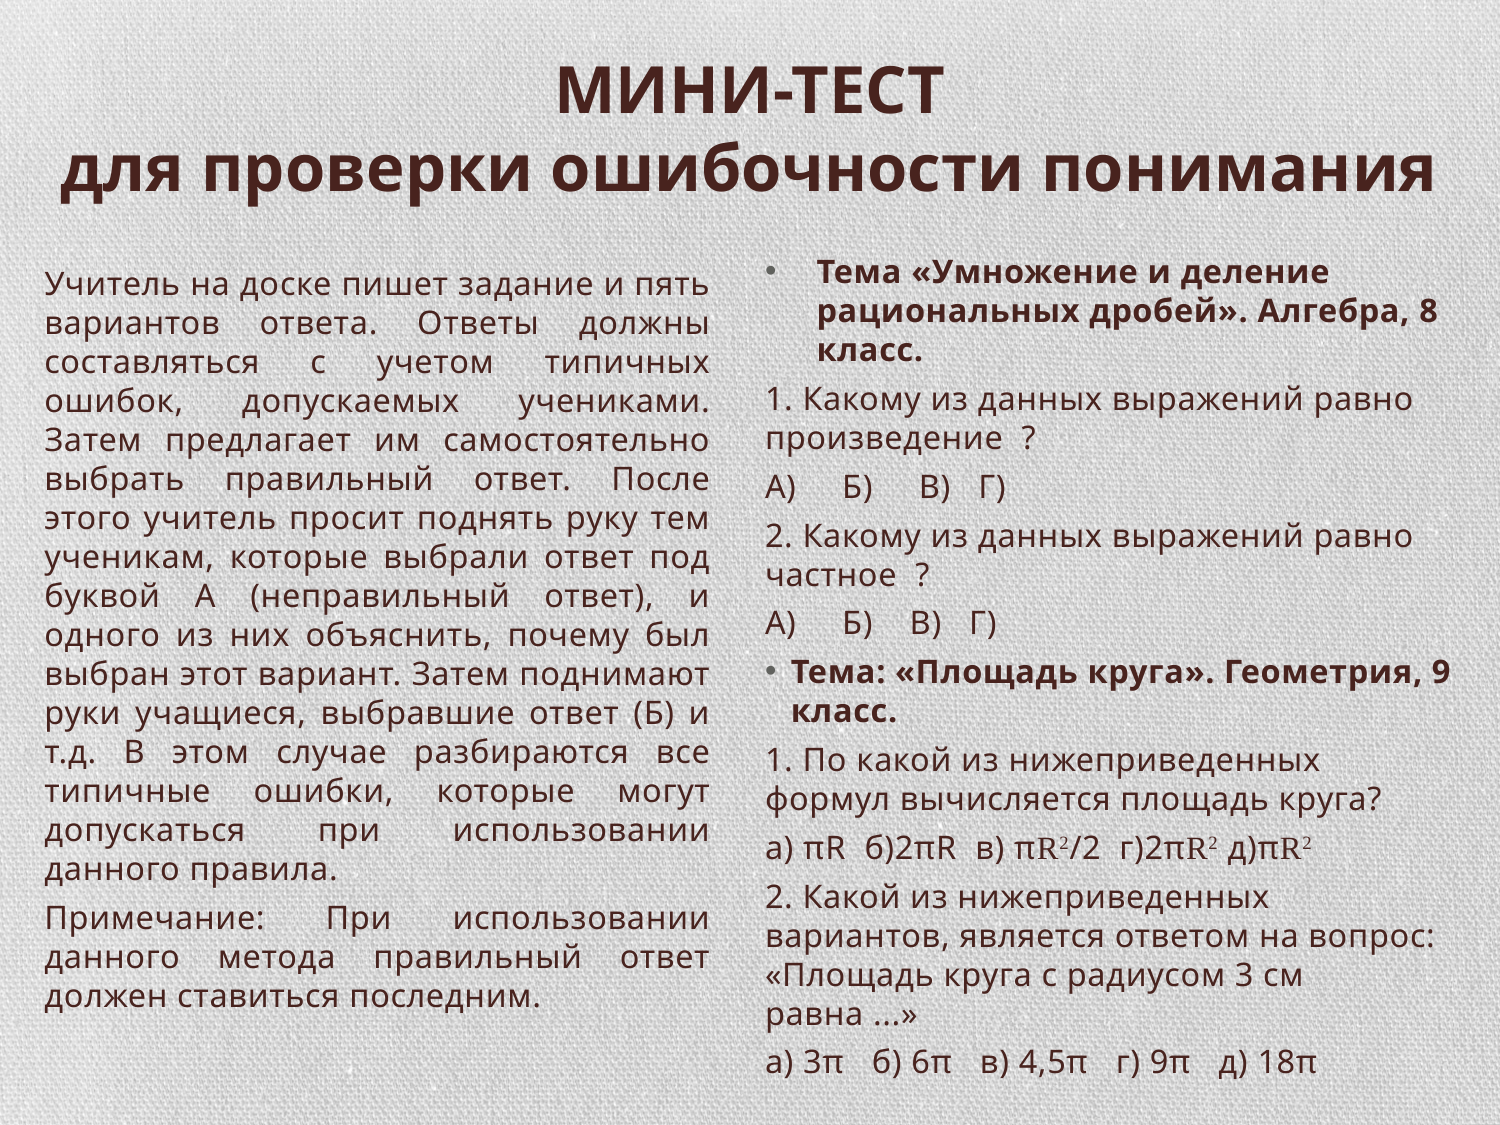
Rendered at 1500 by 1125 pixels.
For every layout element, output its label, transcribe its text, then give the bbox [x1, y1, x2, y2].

list Учитель на доске пишет задание и пять вариантов ответа. Ответы должны составляться с учетом типичных ошибок, допускаемых учениками. Затем предлагает им самостоятельно выбрать правильный ответ. После этого учитель просит поднять руку тем ученикам, которые выбрали ответ под буквой А (неправильный ответ), и одного из них объяснить, почему был выбран этот вариант. Затем поднимают руки учащиеся, выбравшие ответ (Б) и т.д. В этом случае разбираются все типичные ошибки, которые могут допускаться при использовании данного правила. Примечание: При использовании данного метода правильный ответ должен ставиться последним. [29, 255, 727, 1066]
title МИНИ-ТЕСТ для проверки ошибочности понимания [45, 37, 1455, 213]
